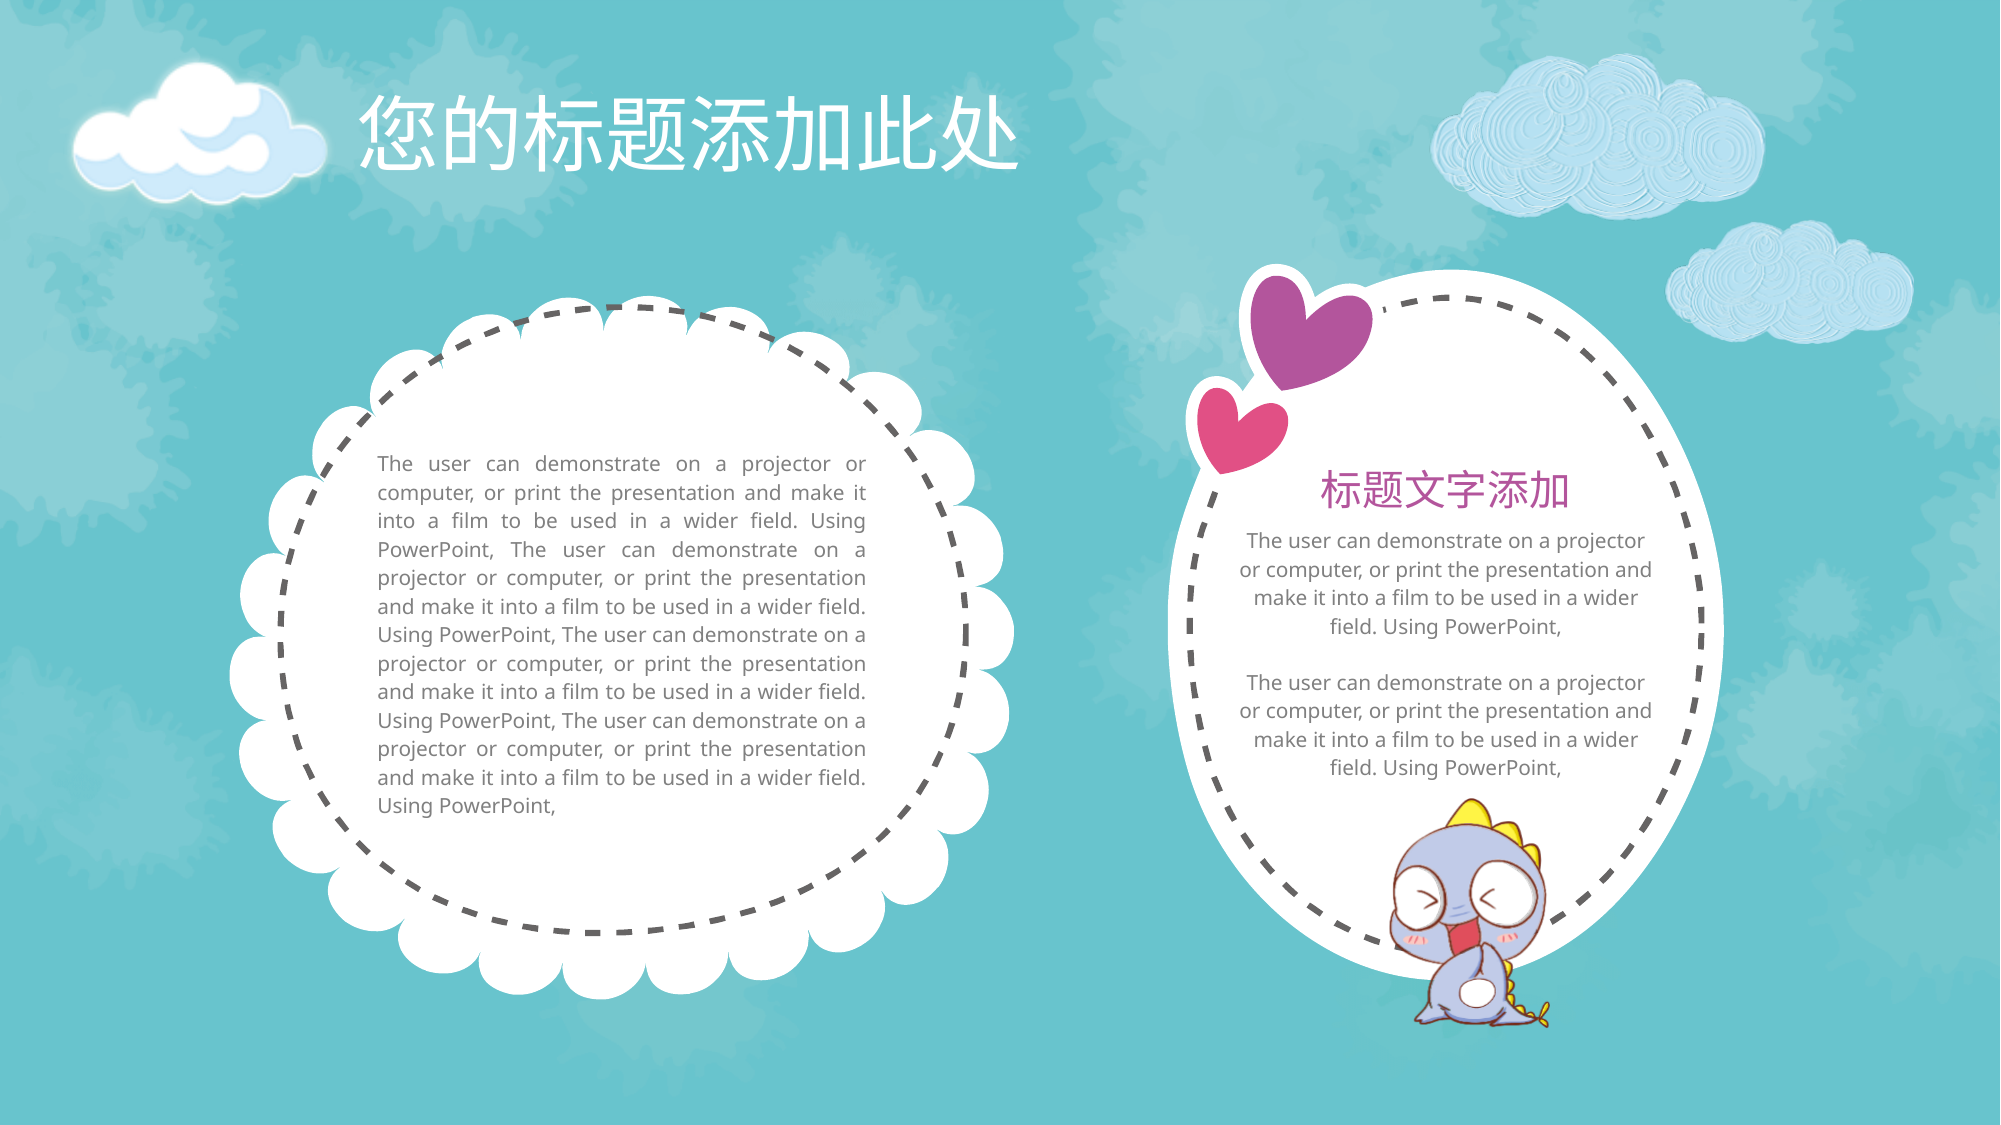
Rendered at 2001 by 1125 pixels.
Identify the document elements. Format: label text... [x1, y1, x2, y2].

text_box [1223, 446, 1669, 789]
text_box 您的标题添加此处 [341, 74, 1038, 190]
picture [0, 0, 2000, 1125]
